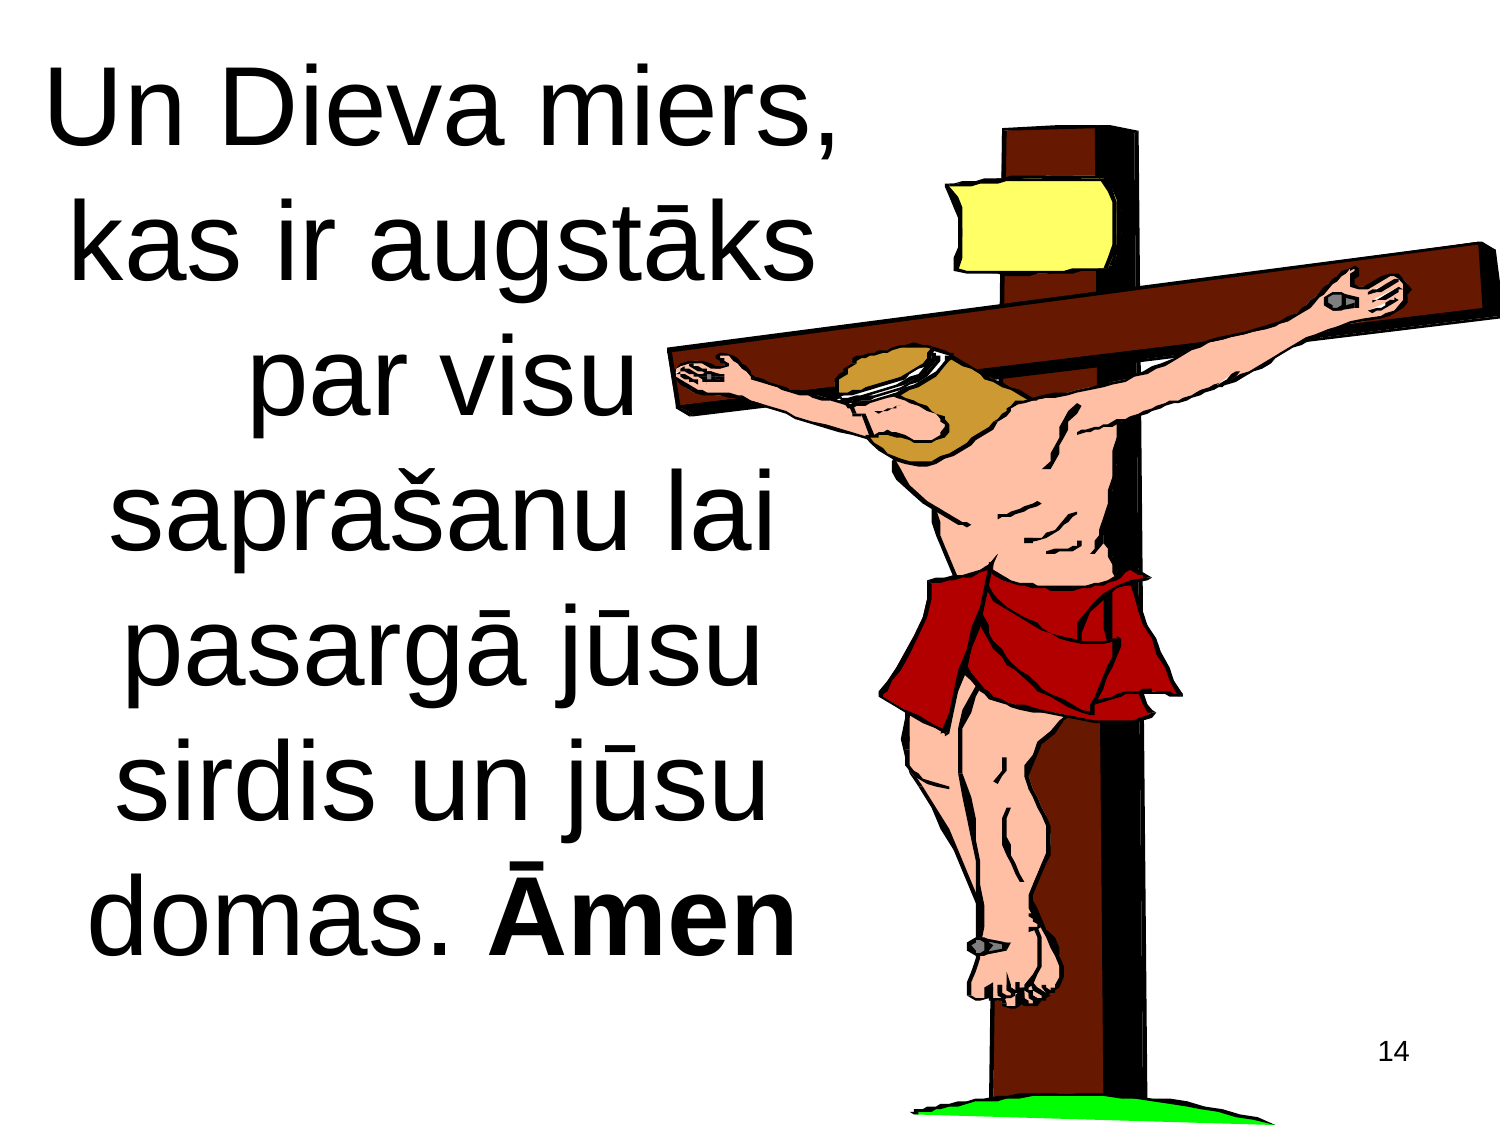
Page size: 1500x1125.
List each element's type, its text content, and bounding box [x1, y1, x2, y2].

picture [662, 125, 1500, 1125]
title Un Dieva miers, kas ir augstāks par visu saprašanu lai pasargā jūsu sirdis un jūsu domas. Āmen [17, 479, 657, 668]
